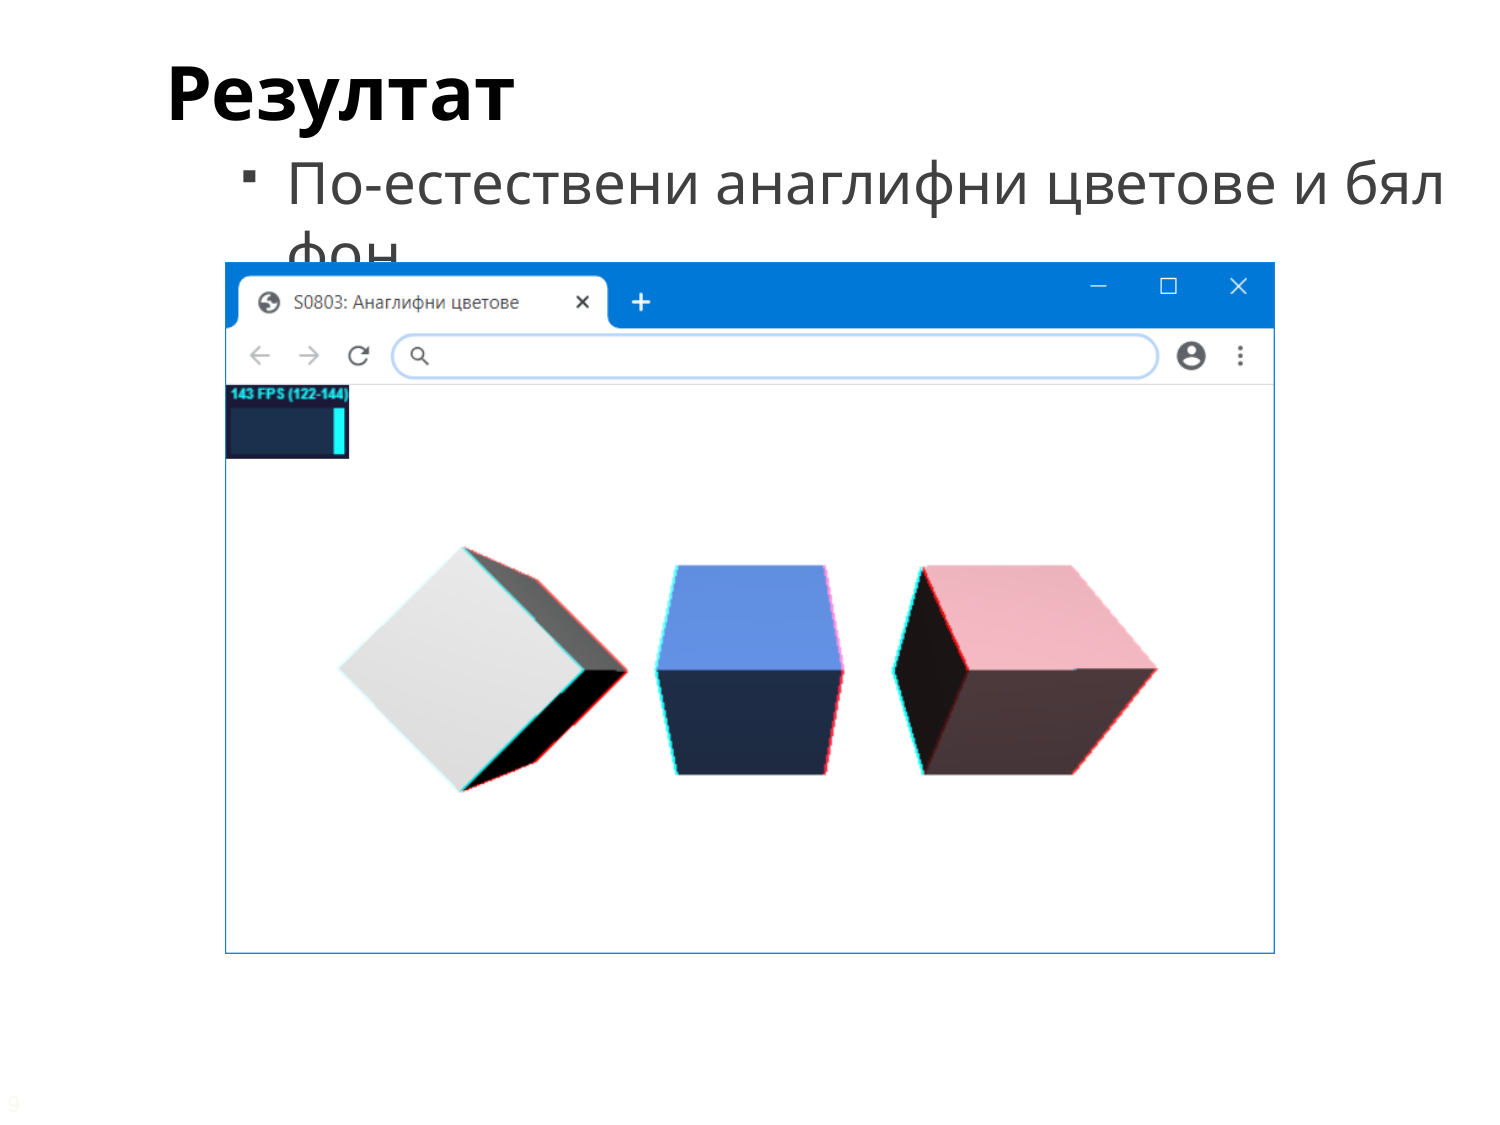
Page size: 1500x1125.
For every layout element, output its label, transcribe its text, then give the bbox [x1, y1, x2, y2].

list Резултат По-естествени анаглифни цветове и бял фон [150, 37, 1488, 1113]
picture [224, 262, 1276, 954]
